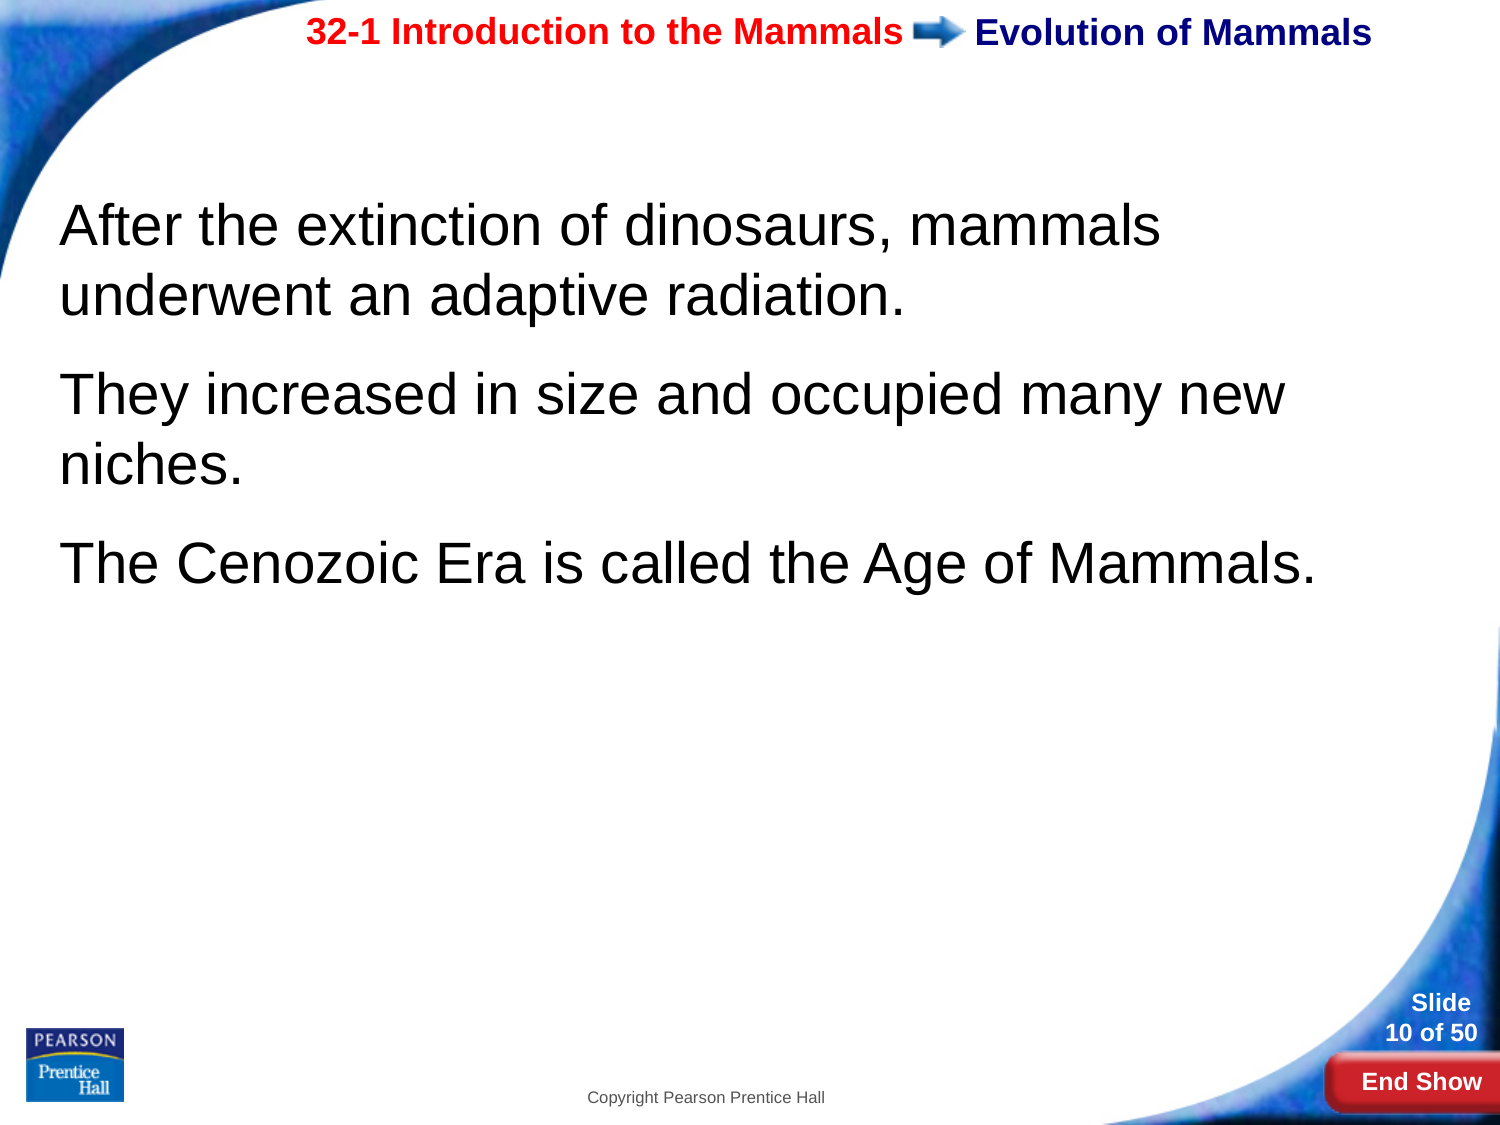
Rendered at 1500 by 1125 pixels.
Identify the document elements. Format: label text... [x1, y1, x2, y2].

footer Copyright Pearson Prentice Hall [468, 1078, 945, 1105]
picture [0, 0, 1500, 1125]
title Evolution of Mammals [959, 0, 1500, 76]
list After the extinction of dinosaurs, mammals underwent an adaptive radiation. They increased in size and occupied many new niches. The Cenozoic Era is called the Age of Mammals. [44, 179, 1463, 976]
